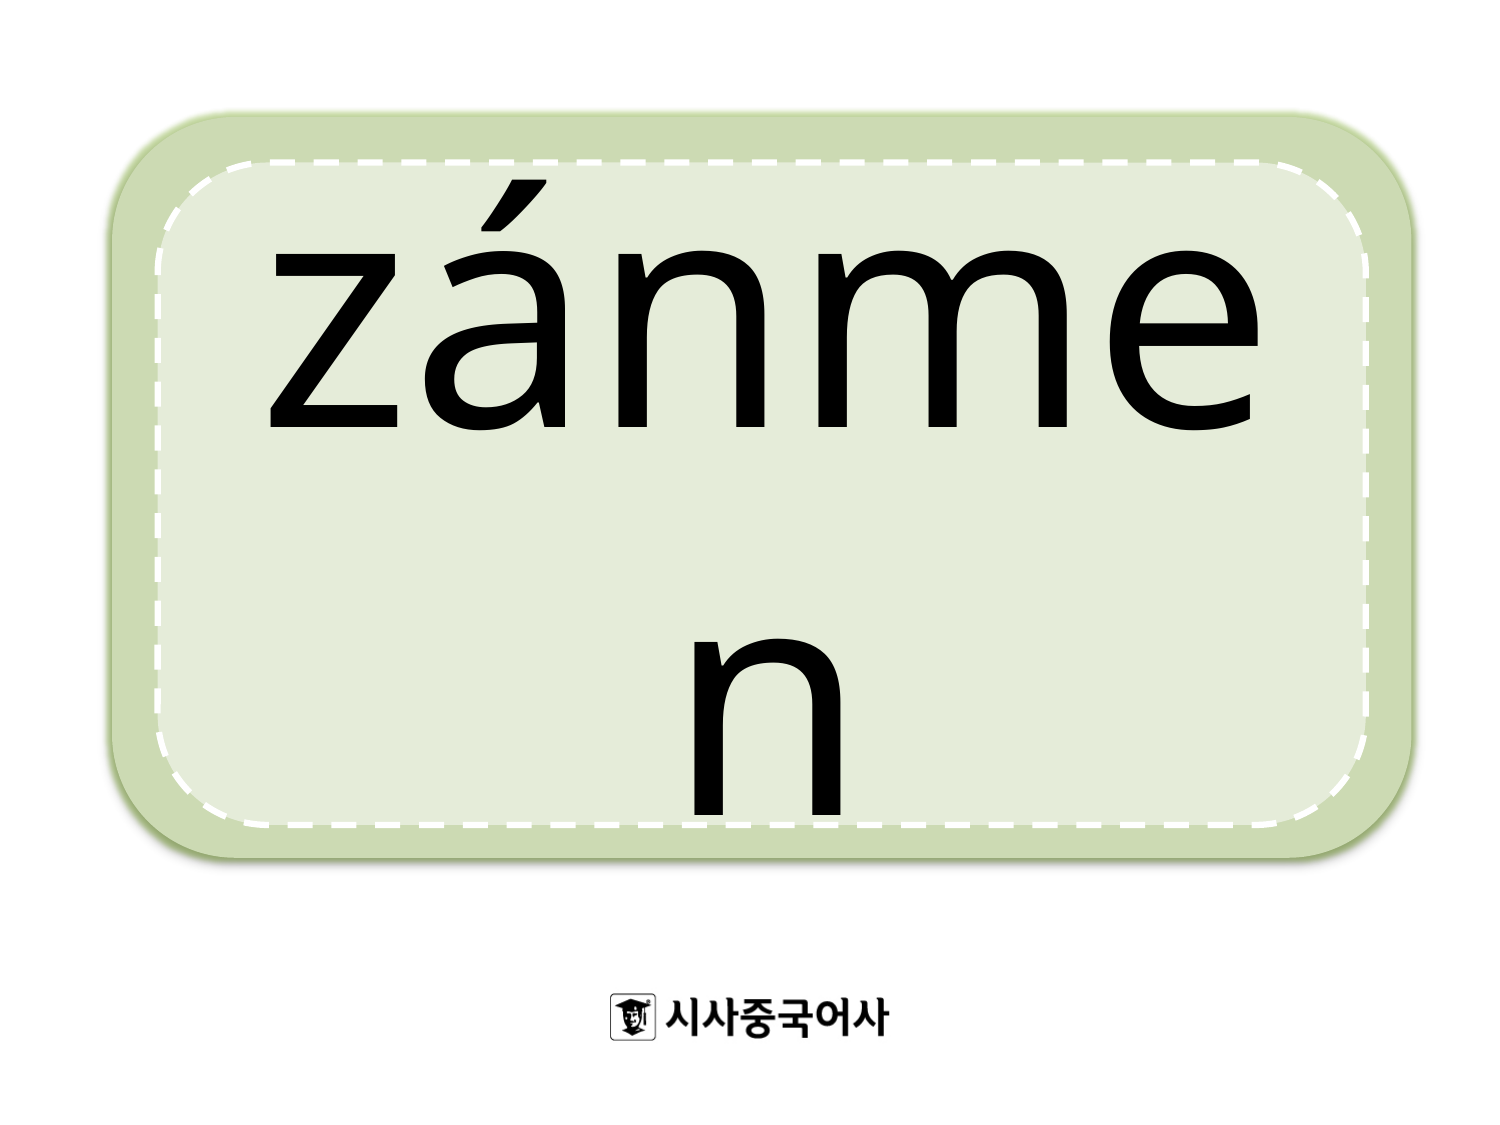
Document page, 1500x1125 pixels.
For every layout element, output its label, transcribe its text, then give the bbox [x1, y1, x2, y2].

picture [602, 987, 898, 1047]
text_box zánmen [162, 160, 1371, 824]
